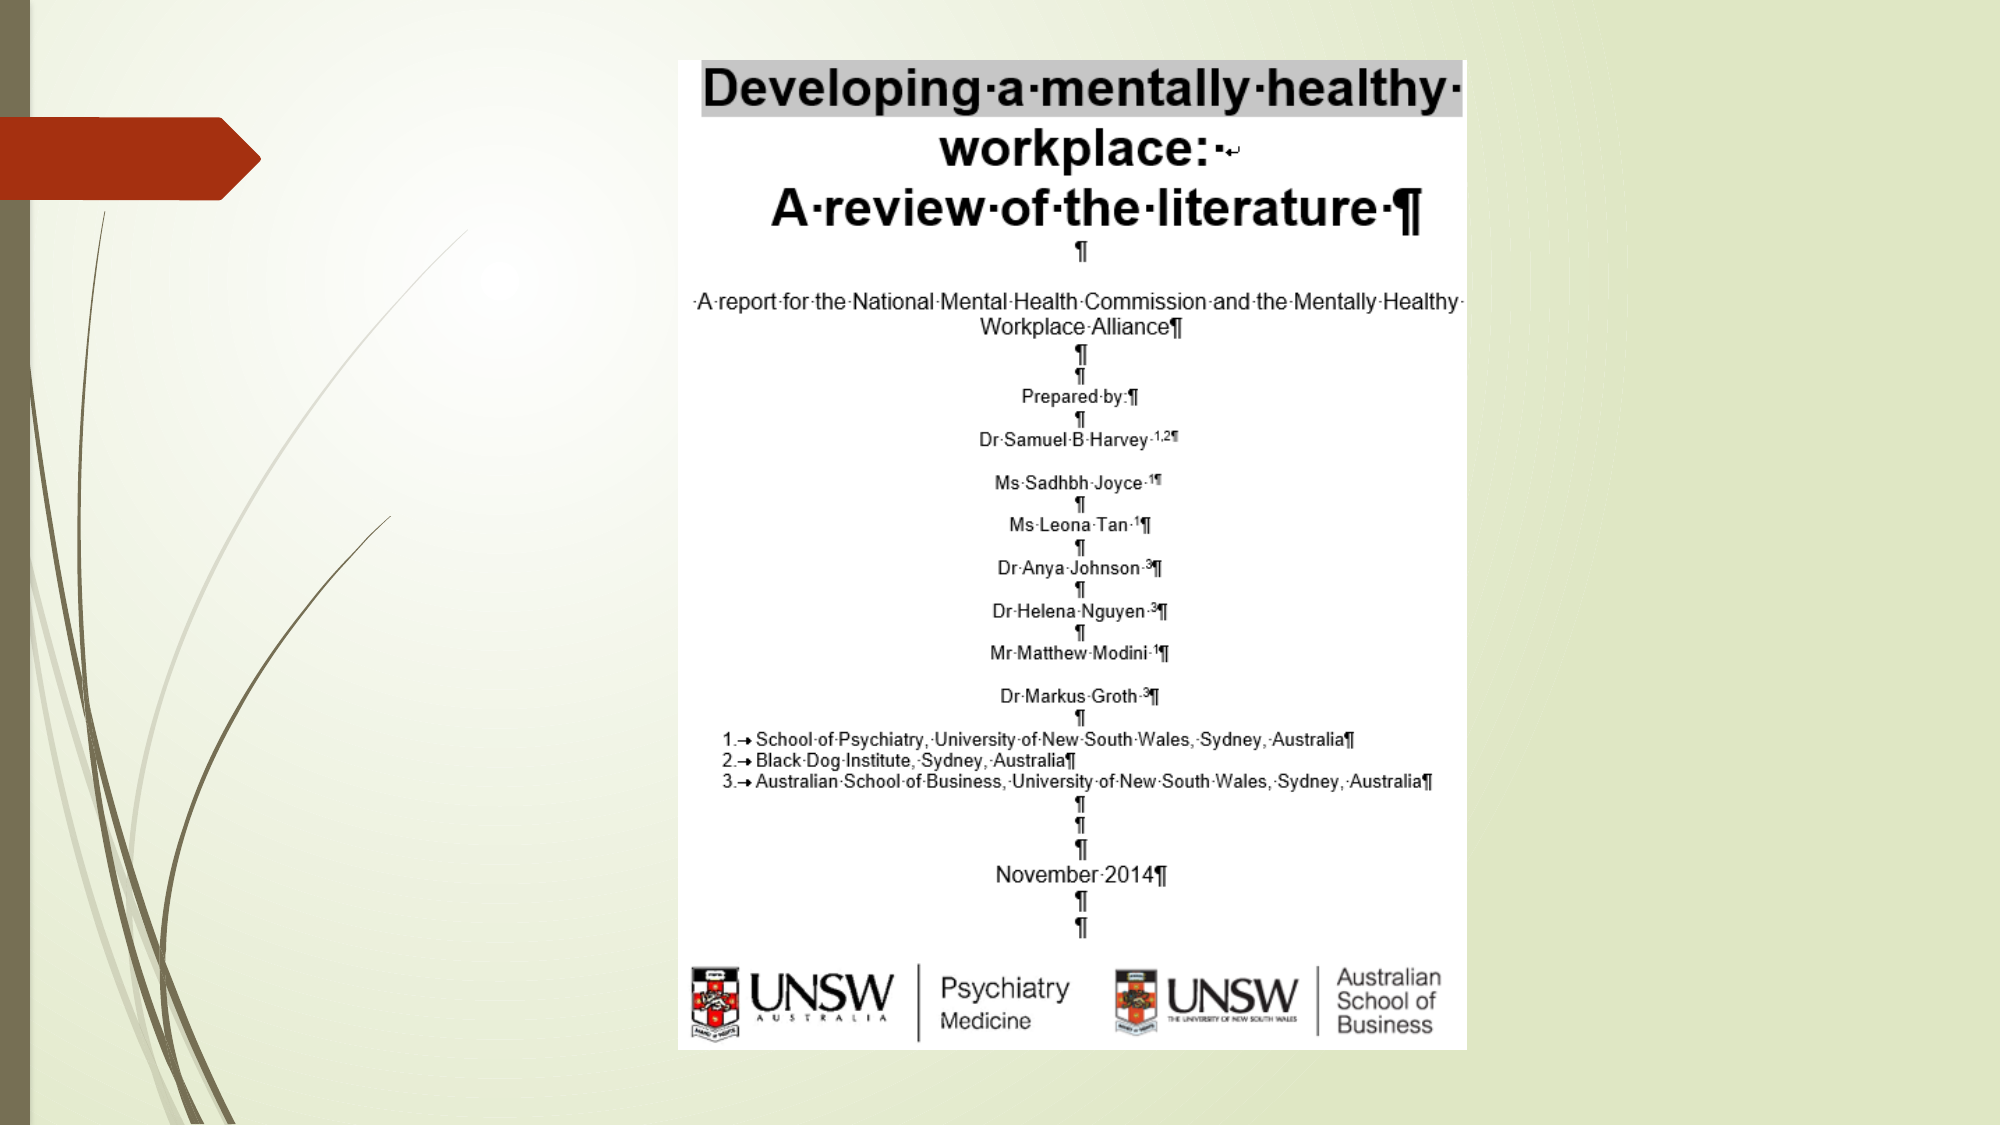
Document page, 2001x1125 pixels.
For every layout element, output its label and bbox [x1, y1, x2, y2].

list [677, 59, 1468, 1051]
